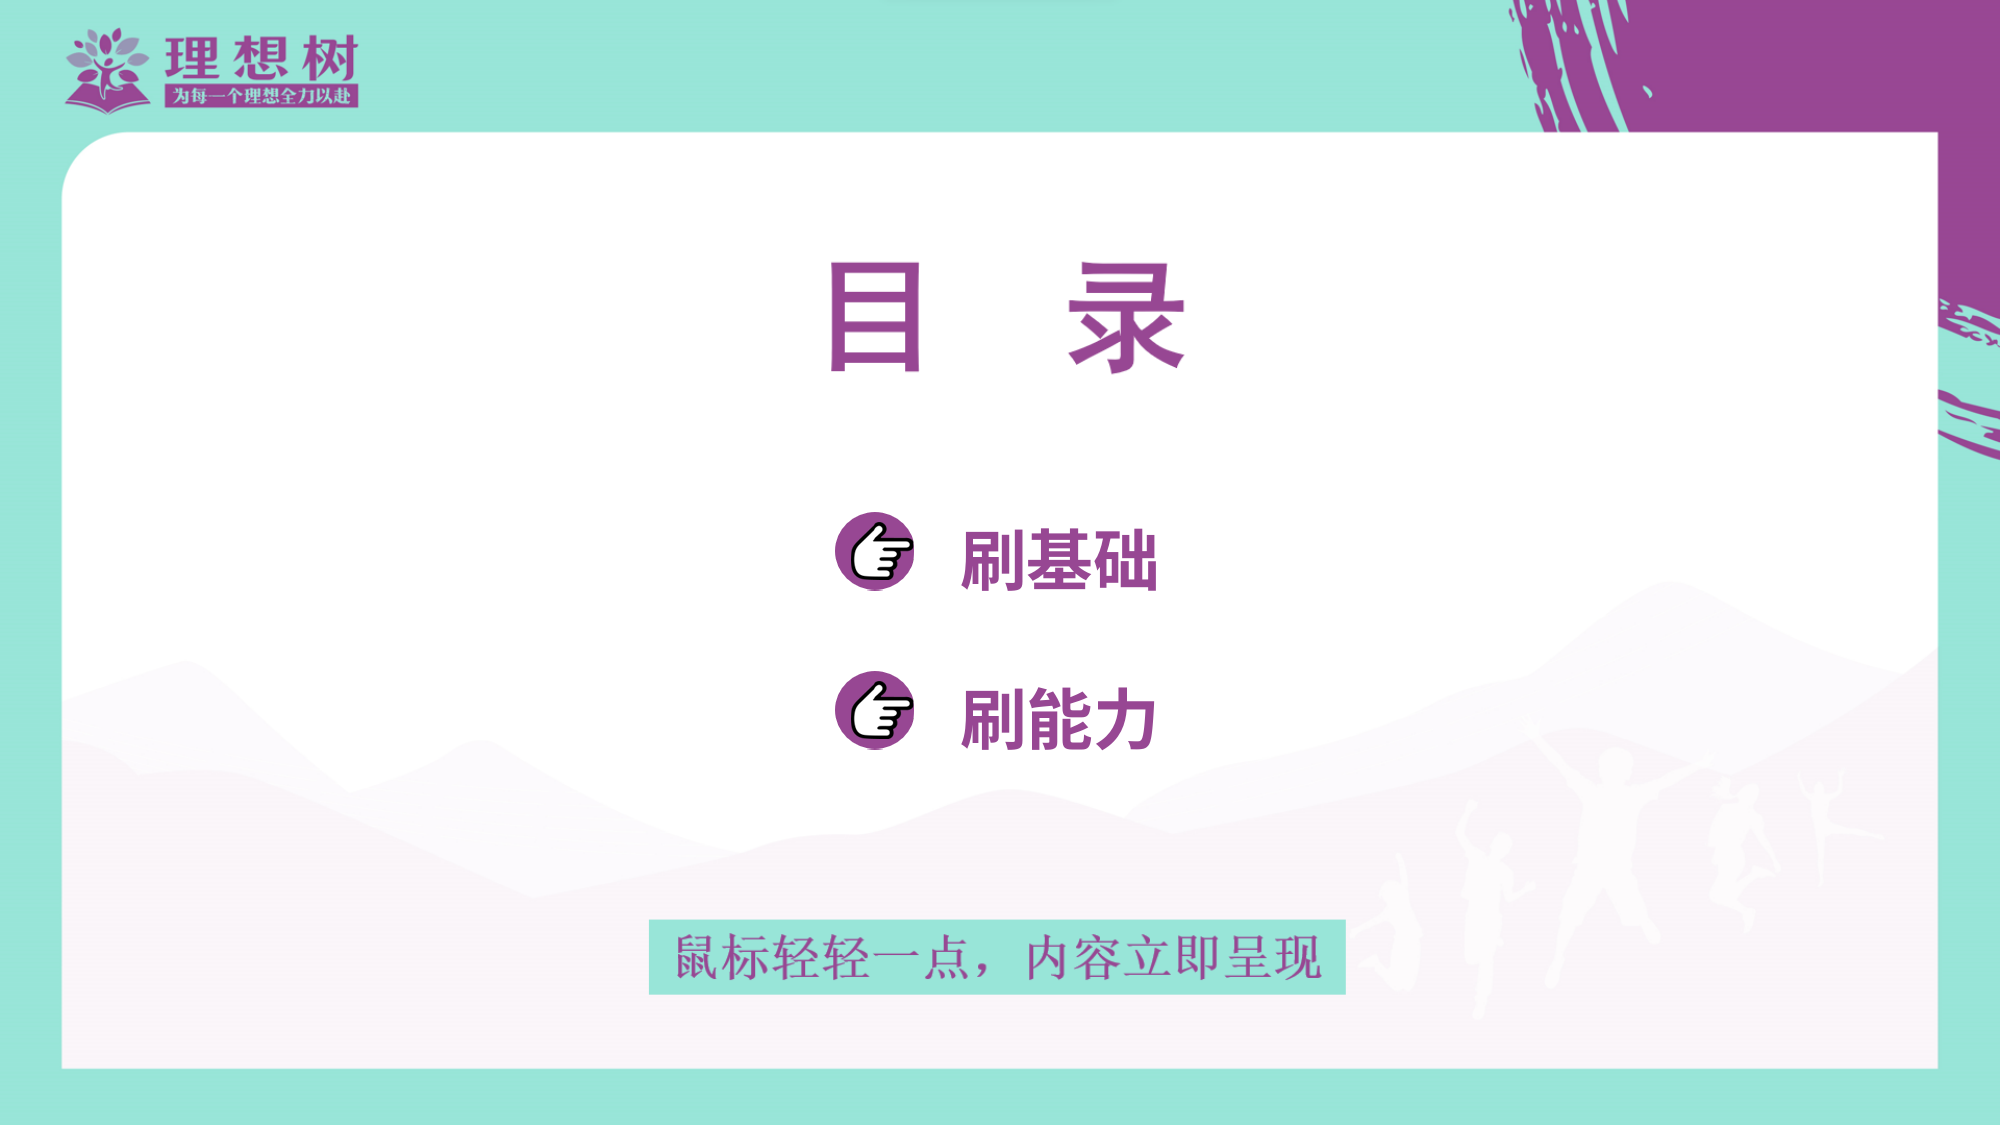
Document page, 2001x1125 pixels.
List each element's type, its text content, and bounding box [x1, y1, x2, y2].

picture [0, 0, 2000, 1125]
text_box 刷基础 [959, 506, 1196, 596]
text_box 刷能力 [959, 666, 1196, 755]
